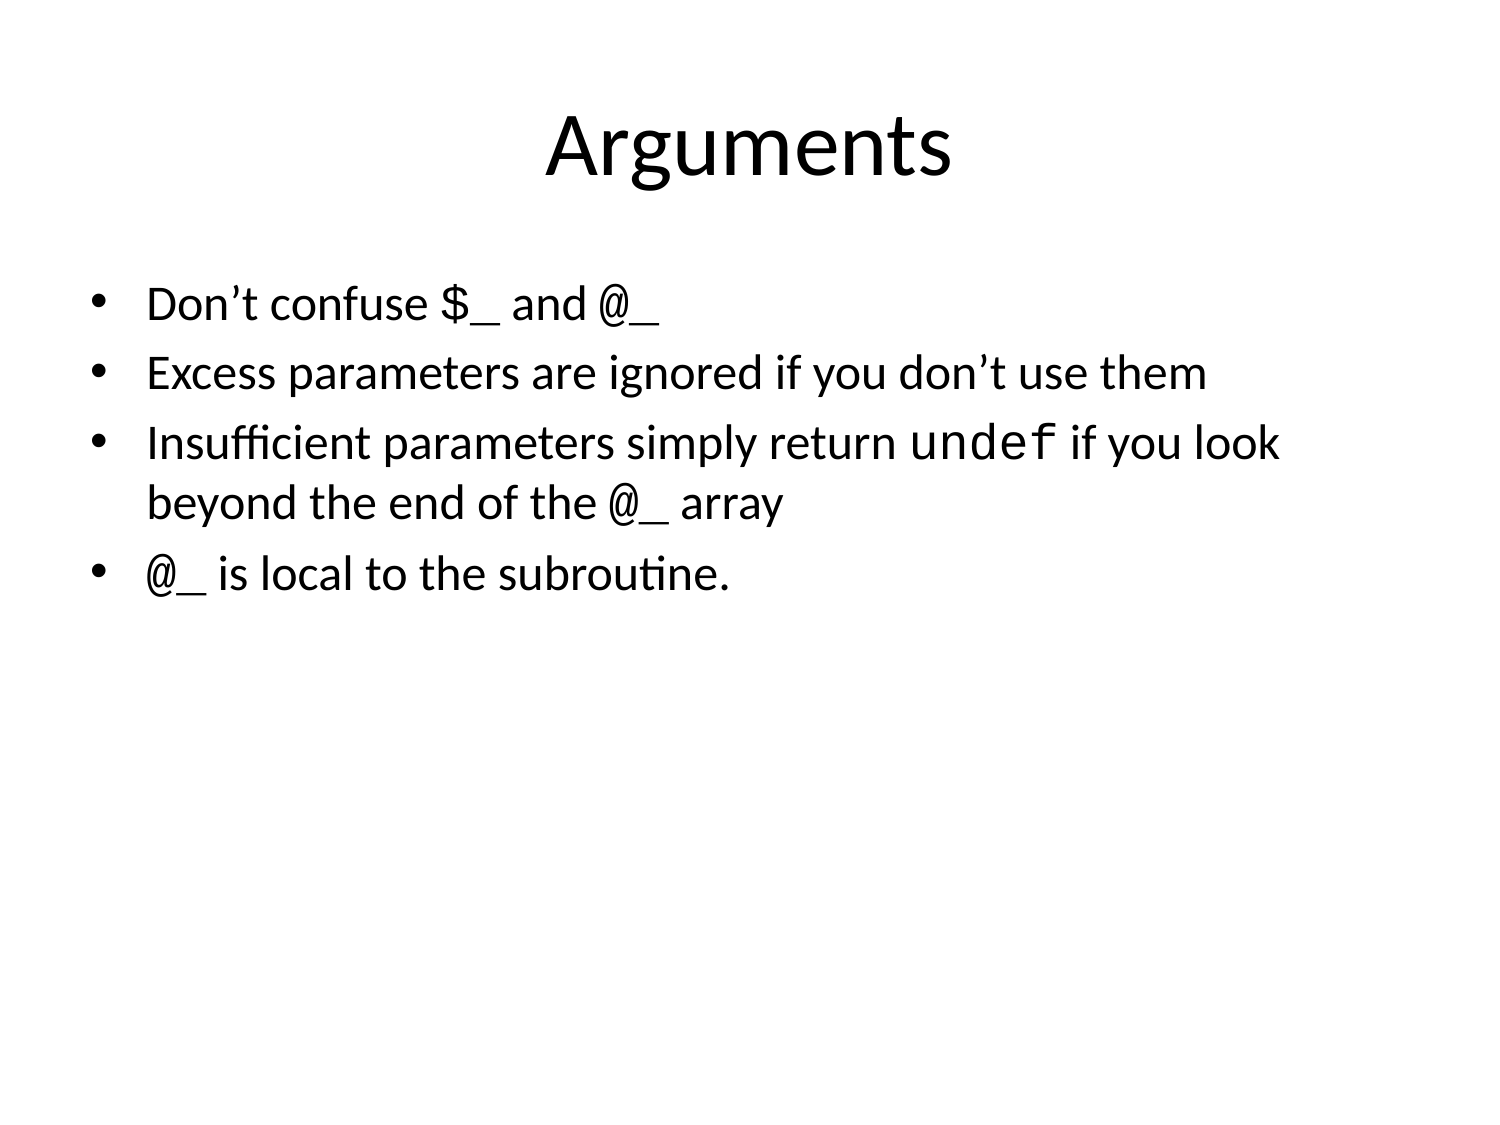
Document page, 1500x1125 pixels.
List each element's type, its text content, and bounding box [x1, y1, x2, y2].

title Arguments [75, 45, 1425, 233]
list Don’t confuse $_ and @_ Excess parameters are ignored if you don’t use them Insufficient parameters simply return undef if you look beyond the end of the @_ array @_ is local to the subroutine. [75, 262, 1425, 1005]
